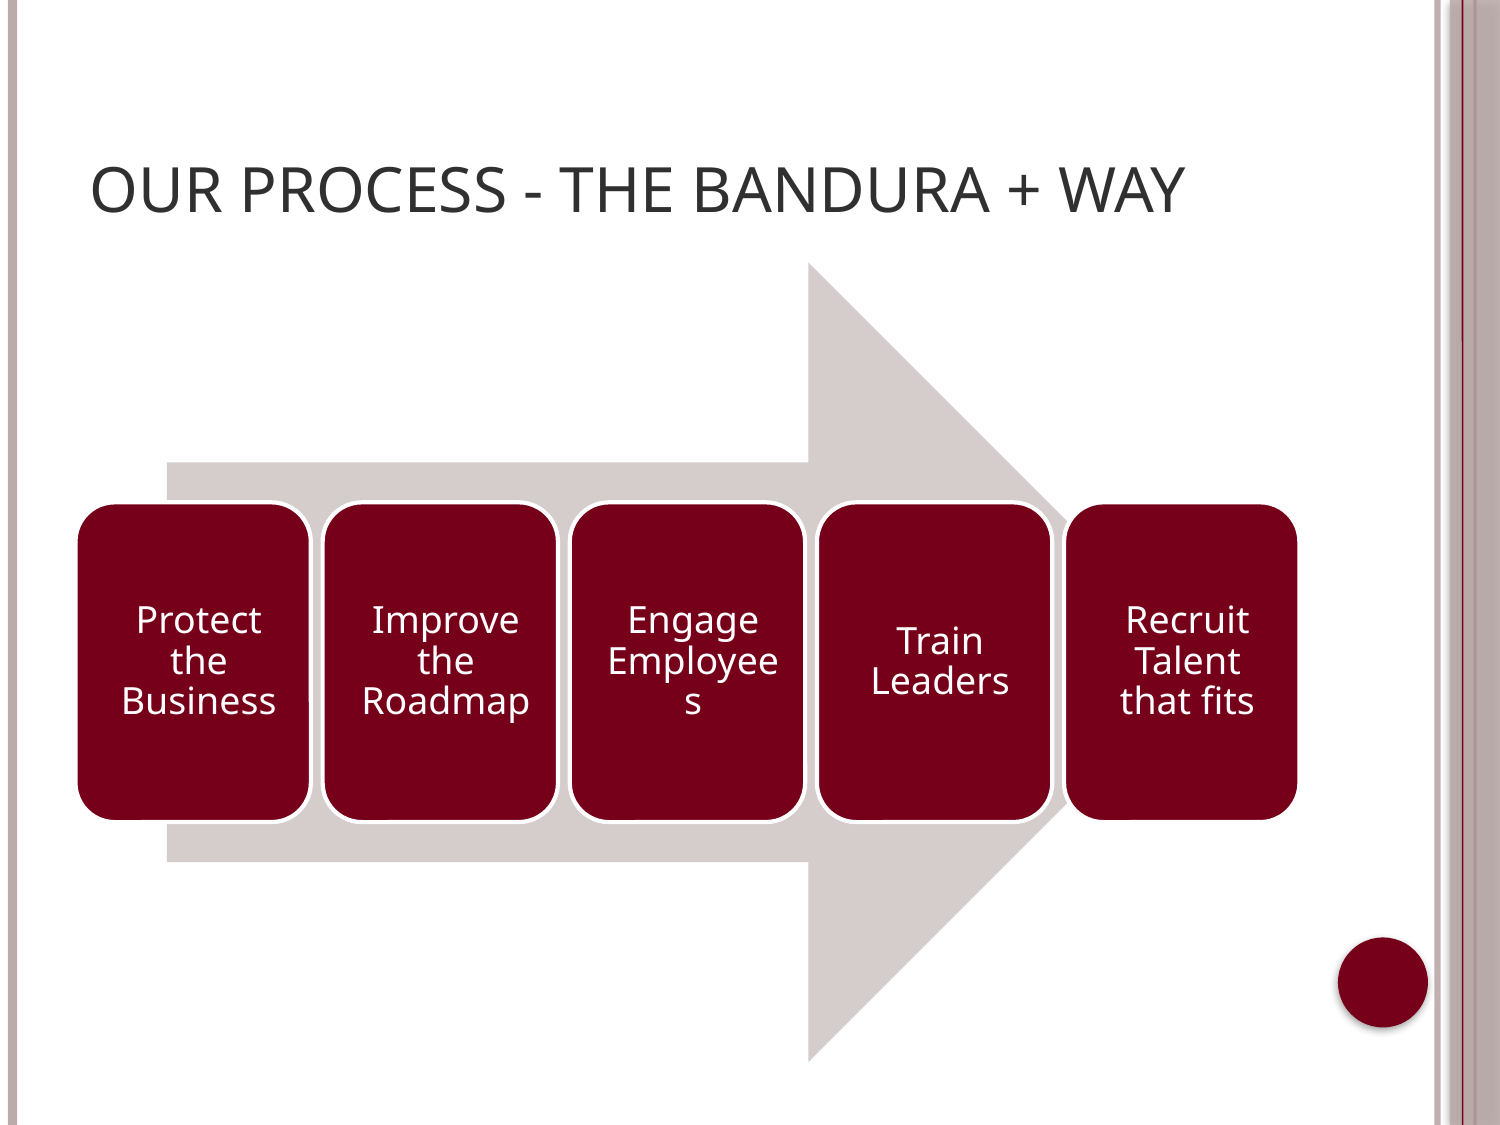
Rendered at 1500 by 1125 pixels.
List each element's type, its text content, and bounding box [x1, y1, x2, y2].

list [74, 261, 1301, 1063]
title Our Process - The Bandura + Way [75, 45, 1300, 233]
